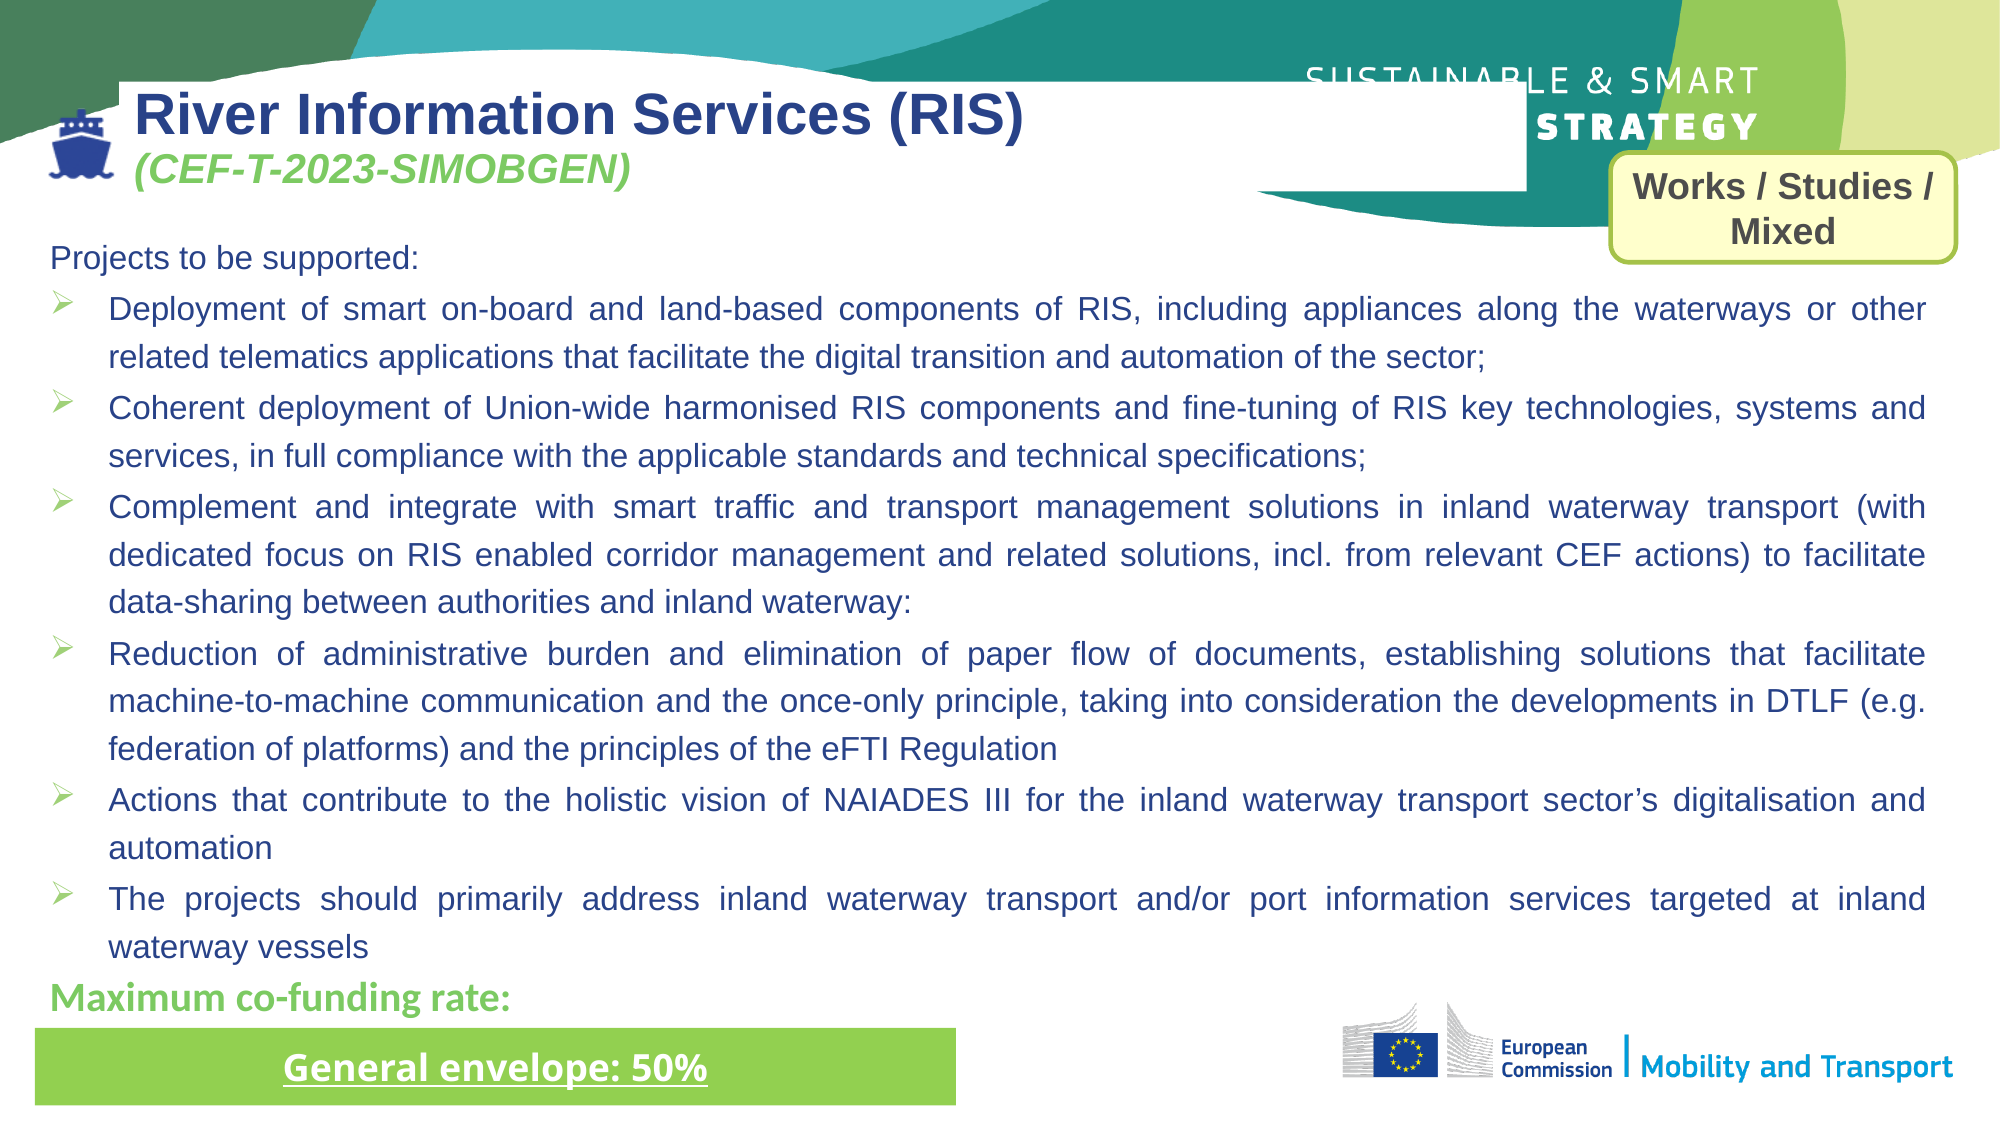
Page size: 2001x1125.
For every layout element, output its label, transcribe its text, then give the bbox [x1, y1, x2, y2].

list Projects to be supported: Deployment of smart on-board and land-based components of RIS, including appliances along the waterways or other related telematics applications that facilitate the digital transition and automation of the sector; Coherent deployment of Union-wide harmonised RIS components and fine-tuning of RIS key technologies, systems and services, in full compliance with the applicable standards and technical specifications; Complement and integrate with smart traffic and transport management solutions in inland waterway transport (with dedicated focus on RIS enabled corridor management and related solutions, incl. from relevant CEF actions) to facilitate data-sharing between authorities and inland waterway: Reduction of administrative burden and elimination of paper flow of documents, establishing solutions that facilitate machine-to-machine communication and the once-only principle, taking into consideration the developments in DTLF (e.g. federation of platforms) and the principles of the eFTI Regulation Actions that contribute to the holistic vision of NAIADES III for the inland waterway transport sector’s digitalisation and automation The projects should primarily address inland waterway transport and/or port information services targeted at inland waterway vessels [34, 220, 1945, 975]
picture [0, 0, 2000, 227]
text_box Works / Studies / Mixed [1610, 152, 1956, 263]
title River Information Services (RIS) (CEF-T-2023-SIMOBGEN) [119, 81, 1527, 192]
picture [1901, 1065, 1907, 1073]
text_box General envelope: 50% [34, 1027, 956, 1106]
text_box Maximum co-funding rate: [34, 962, 699, 1028]
picture [1342, 1002, 1953, 1083]
